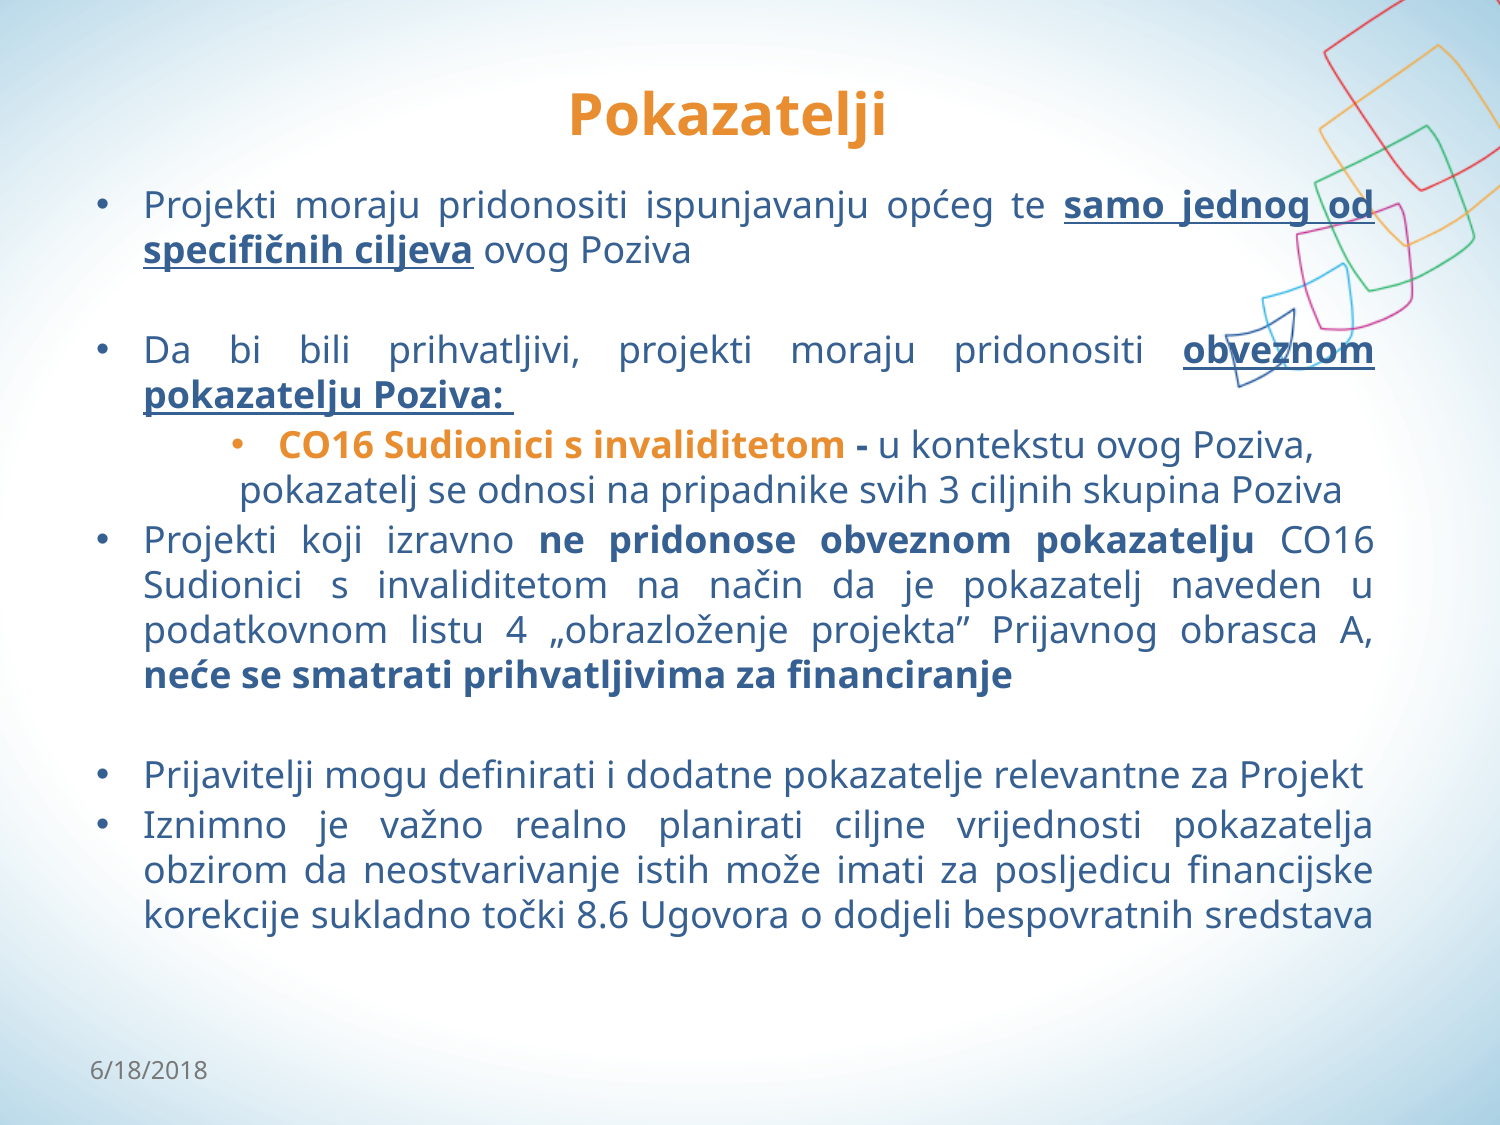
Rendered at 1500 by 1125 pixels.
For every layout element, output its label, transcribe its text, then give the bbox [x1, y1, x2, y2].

text_box Projekti moraju pridonositi ispunjavanju općeg te samo jednog od specifičnih ciljeva ovog Poziva Da bi bili prihvatljivi, projekti moraju pridonositi obveznom pokazatelju Poziva: CO16 Sudionici s invaliditetom - u kontekstu ovog Poziva, pokazatelj se odnosi na pripadnike svih 3 ciljnih skupina Poziva Projekti koji izravno ne pridonose obveznom pokazatelju CO16 Sudionici s invaliditetom na način da je pokazatelj naveden u podatkovnom listu 4 „obrazloženje projekta” Prijavnog obrasca A, neće se smatrati prihvatljivima za financiranje Prijavitelji mogu definirati i dodatne pokazatelje relevantne za Projekt Iznimno je važno realno planirati ciljne vrijednosti pokazatelja obzirom da neostvarivanje istih može imati za posljedicu financijske korekcije sukladno točki 8.6 Ugovora o dodjeli bespovratnih sredstava [81, 123, 1390, 1005]
title Pokazatelji [141, 18, 1330, 206]
